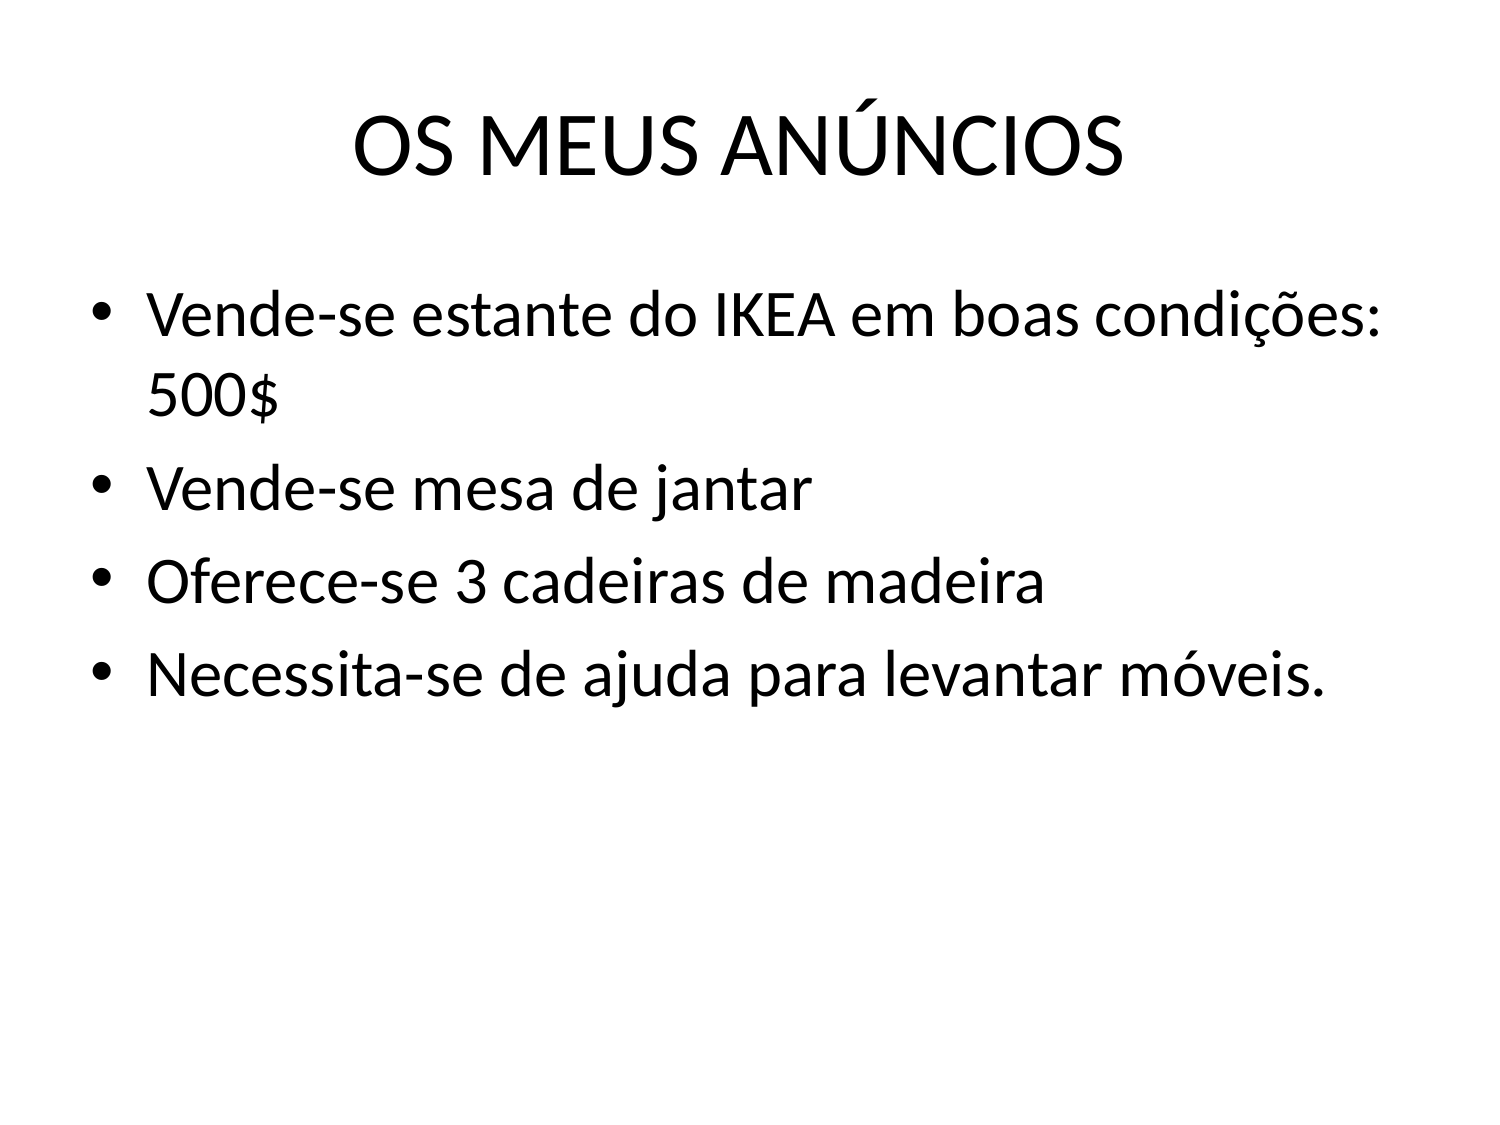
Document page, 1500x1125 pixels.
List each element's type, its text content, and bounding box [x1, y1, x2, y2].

title OS MEUS ANÚNCIOS [75, 45, 1425, 233]
list Vende-se estante do IKEA em boas condições: 500$ Vende-se mesa de jantar Oferece-se 3 cadeiras de madeira Necessita-se de ajuda para levantar móveis. [75, 262, 1425, 1005]
